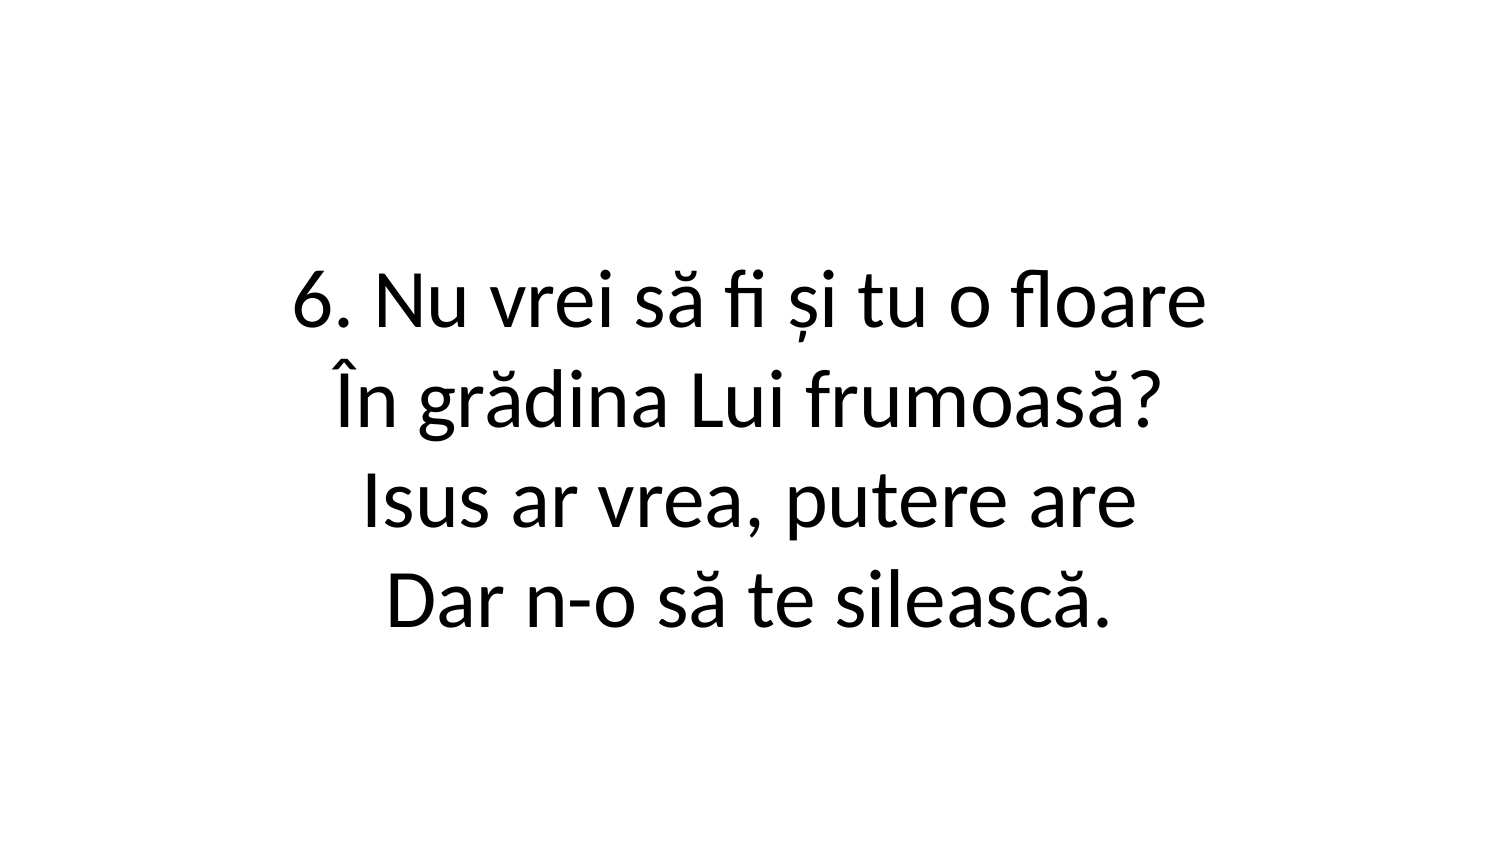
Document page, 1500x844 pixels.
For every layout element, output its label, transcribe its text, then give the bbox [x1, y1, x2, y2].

text_box 6. Nu vrei să fi și tu o floare În grădina Lui frumoasă? Isus ar vrea, putere are Dar n-o să te silească. [276, 192, 1224, 652]
